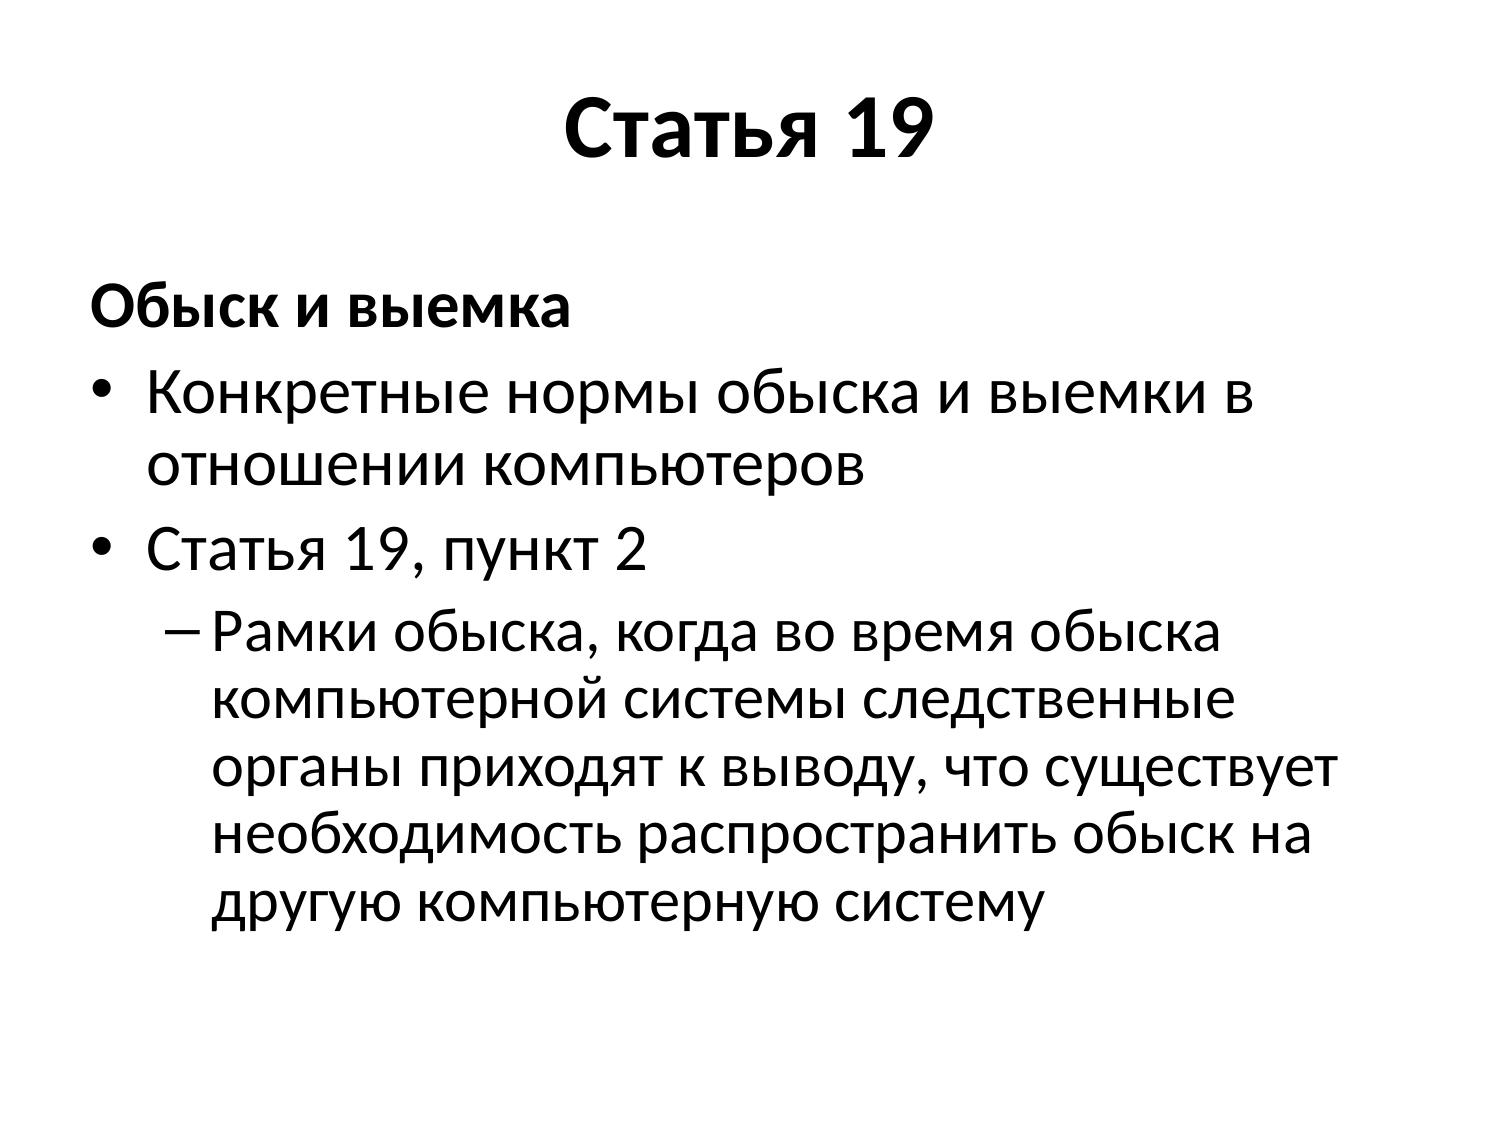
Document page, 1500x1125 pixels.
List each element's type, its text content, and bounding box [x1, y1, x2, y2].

list Обыск и выемка Конкретные нормы обыска и выемки в отношении компьютеров Статья 19, пункт 2 Рамки обыска, когда во время обыска компьютерной системы следственные органы приходят к выводу, что существует необходимость распространить обыск на другую компьютерную систему [74, 262, 1426, 1006]
title Статья 19 [74, 44, 1426, 198]
